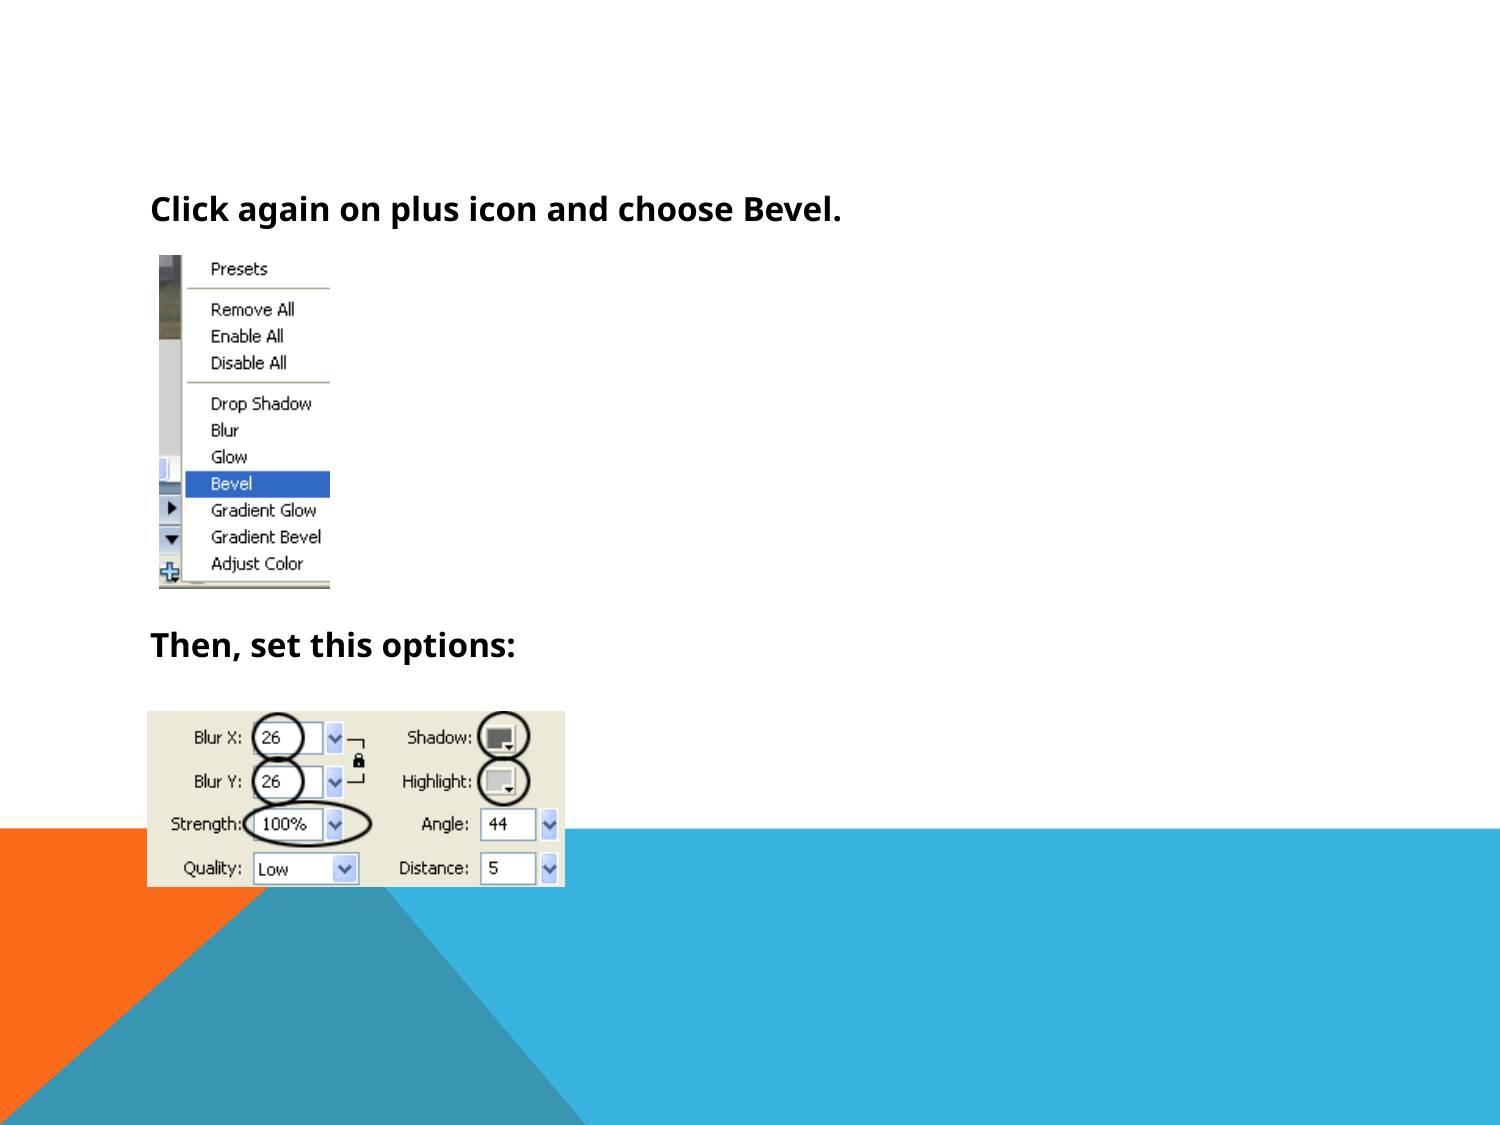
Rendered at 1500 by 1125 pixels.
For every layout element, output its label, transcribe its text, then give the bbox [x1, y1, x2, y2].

picture [147, 711, 565, 887]
picture [159, 255, 330, 589]
list Click again on plus icon and choose Bevel. Then, set this options: [135, 180, 1369, 768]
